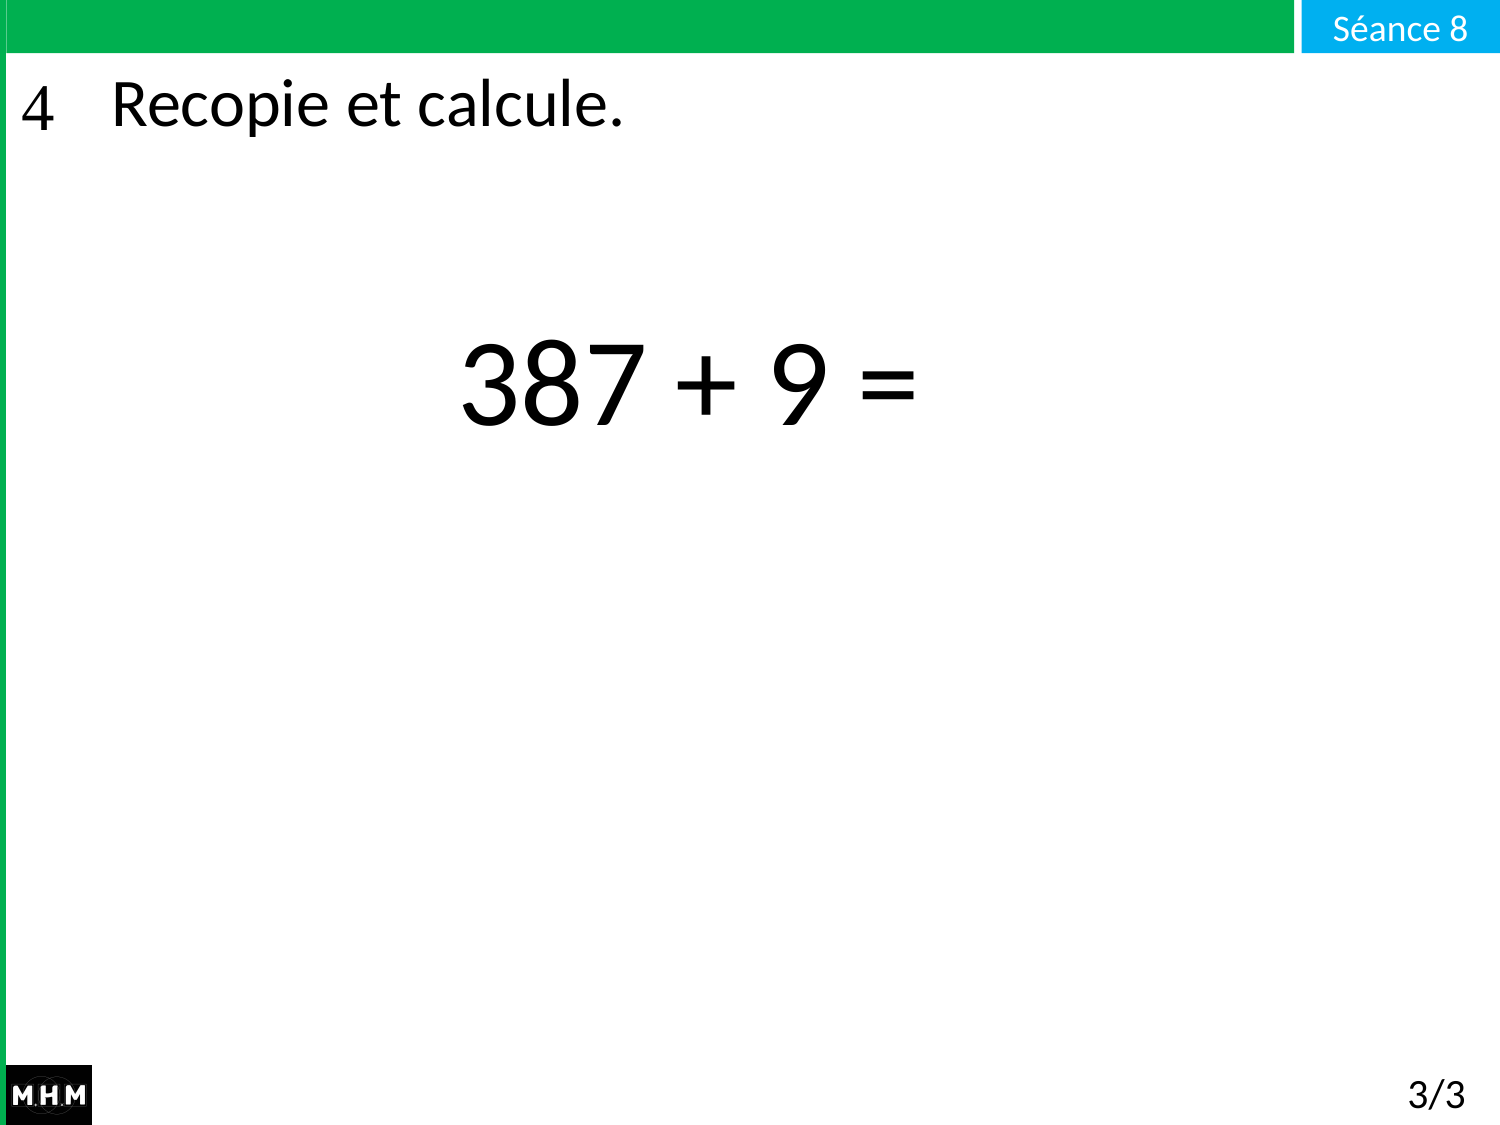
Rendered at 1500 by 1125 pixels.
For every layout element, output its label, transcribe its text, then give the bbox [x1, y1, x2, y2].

picture [6, 1065, 92, 1125]
list 3/3 [1373, 1064, 1500, 1125]
text_box 387 + 9 = [442, 292, 1243, 458]
title Recopie et calcule. [96, 60, 1391, 150]
